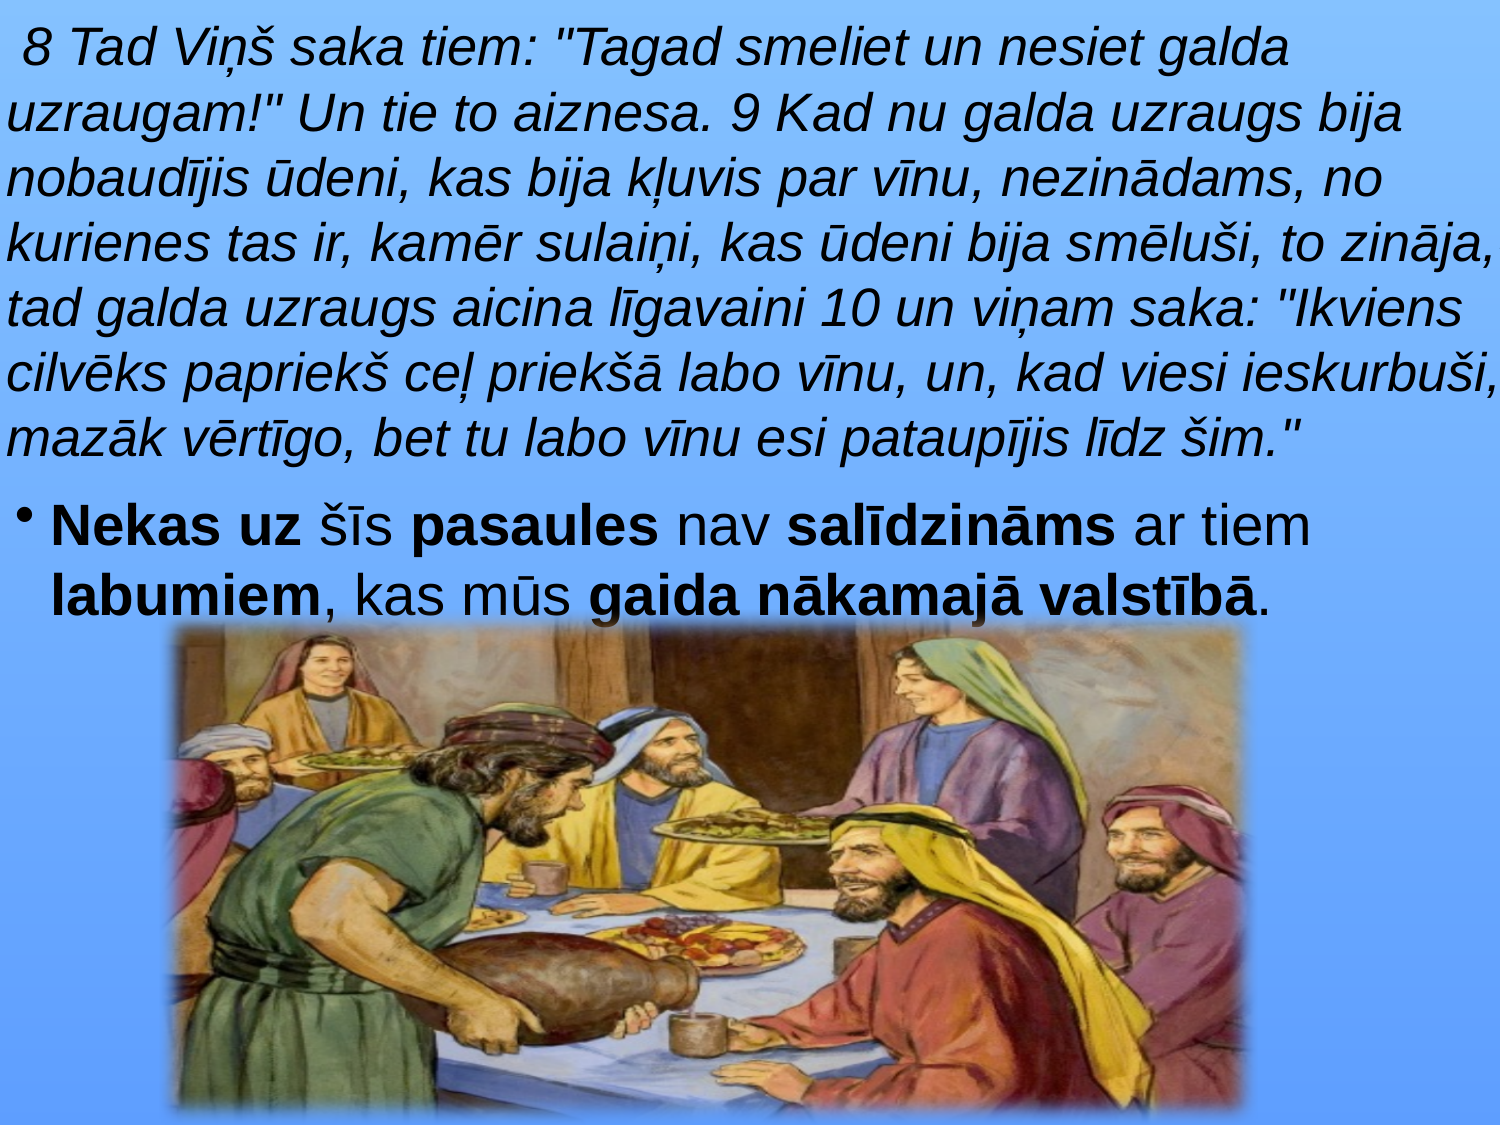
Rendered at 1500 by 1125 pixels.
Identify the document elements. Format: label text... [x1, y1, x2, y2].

list 8 Tad Viņš saka tiem: "Tagad smeliet un nesiet galda uzraugam!" Un tie to aiznesa. 9 Kad nu galda uzraugs bija nobaudījis ūdeni, kas bija kļuvis par vīnu, nezinādams, no kurienes tas ir, kamēr sulaiņi, kas ūdeni bija smēluši, to zināja,- tad galda uzraugs aicina līgavaini 10 un viņam saka: "Ikviens cilvēks papriekš ceļ priekšā labo vīnu, un, kad viesi ieskurbuši, mazāk vērtīgo, bet tu labo vīnu esi pataupījis līdz šim." [0, 0, 1500, 173]
picture [159, 609, 1259, 1125]
text_box Nekas uz šīs pasaules nav salīdzināms ar tiem labumiem, kas mūs gaida nākamajā valstībā. [0, 479, 1500, 635]
